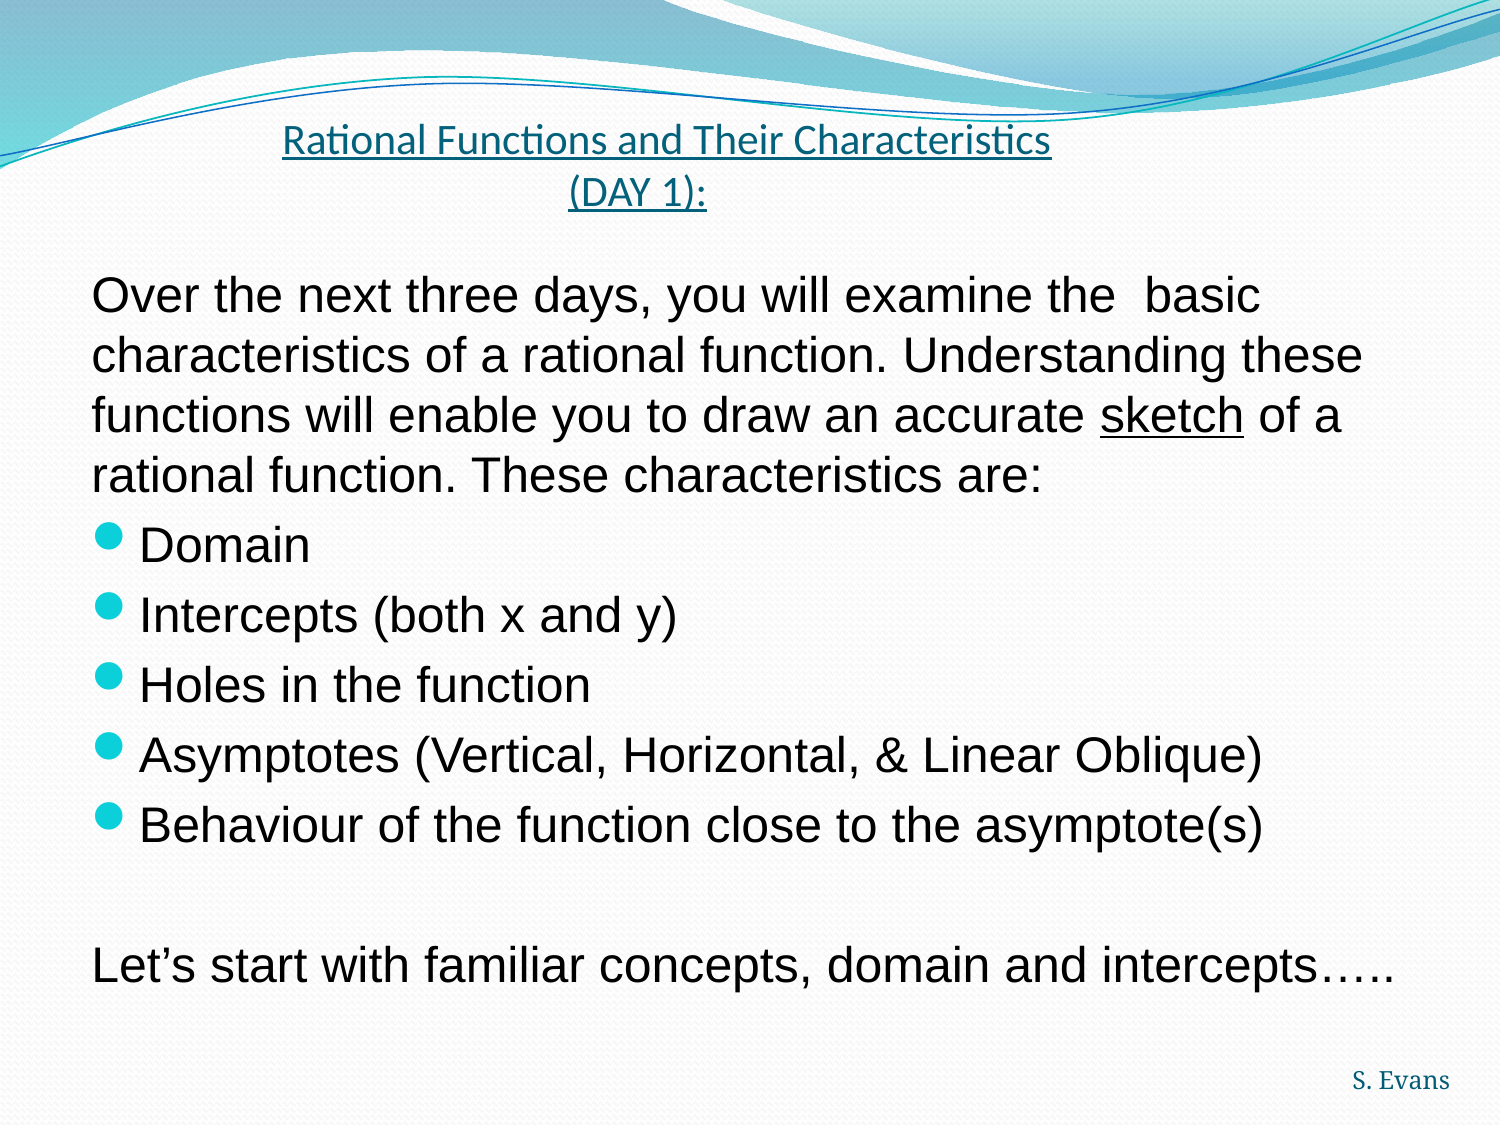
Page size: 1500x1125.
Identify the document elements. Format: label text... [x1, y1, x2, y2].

footer S. Evans [1352, 1035, 1453, 1095]
title Rational Functions and Their Characteristics (DAY 1): [194, 101, 1081, 255]
list Over the next three days, you will examine the basic characteristics of a rational function. Understanding these functions will enable you to draw an accurate sketch of a rational function. These characteristics are: Domain Intercepts (both x and y) Holes in the function Asymptotes (Vertical, Horizontal, & Linear Oblique) Behaviour of the function close to the asymptote(s) Let’s start with familiar concepts, domain and intercepts….. [76, 255, 1425, 1038]
